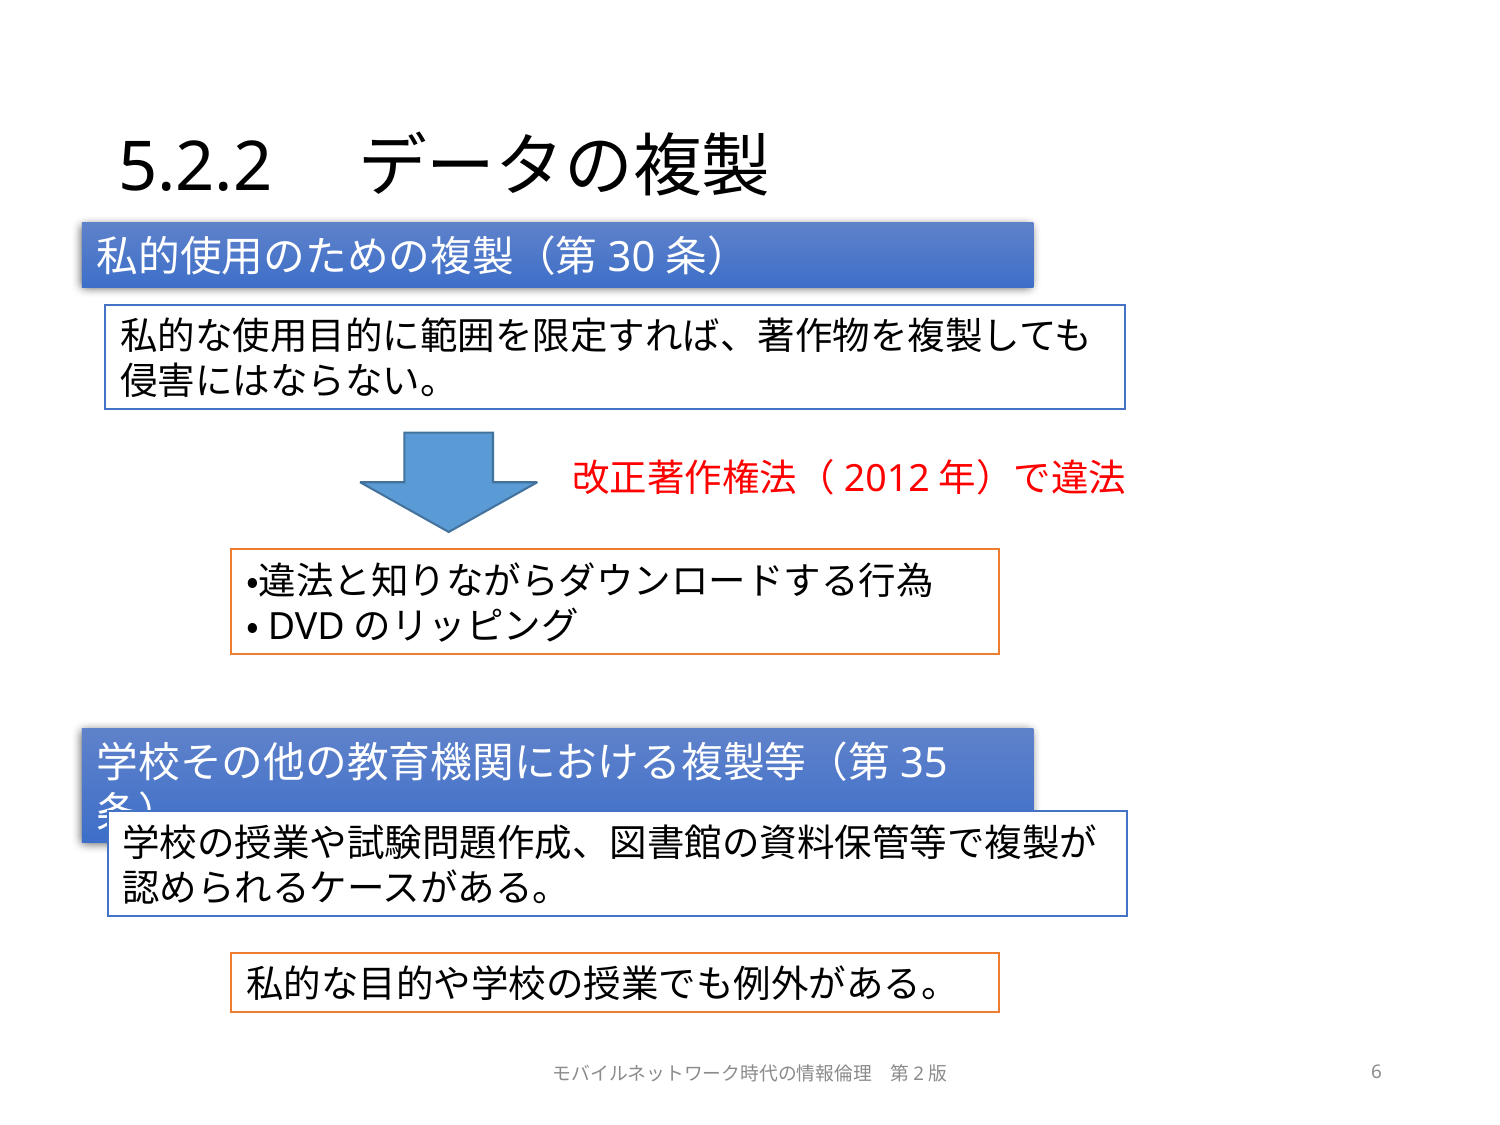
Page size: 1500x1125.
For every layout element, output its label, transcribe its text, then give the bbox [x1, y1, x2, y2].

text_box ・違法と知りながらダウンロードする行為 ・DVDのリッピング [230, 548, 1000, 655]
title 5.2.2 データの複製 [103, 59, 1397, 278]
slide_number 6 [1059, 1042, 1397, 1103]
text_box 私的使用のための複製（第30条） [81, 222, 1034, 288]
text_box 私的な使用目的に範囲を限定すれば、著作物を複製しても侵害にはならない。 [104, 304, 1126, 410]
footer モバイルネットワーク時代の情報倫理 第2版 [496, 1042, 1004, 1103]
text_box [359, 431, 538, 534]
text_box 学校その他の教育機関における複製等（第35条） [81, 728, 1034, 843]
text_box 改正著作権法（2012年）で違法 [557, 446, 1208, 506]
text_box 私的な目的や学校の授業でも例外がある。 [230, 952, 1000, 1013]
text_box 学校の授業や試験問題作成、図書館の資料保管等で複製が認められるケースがある。 [107, 810, 1128, 917]
